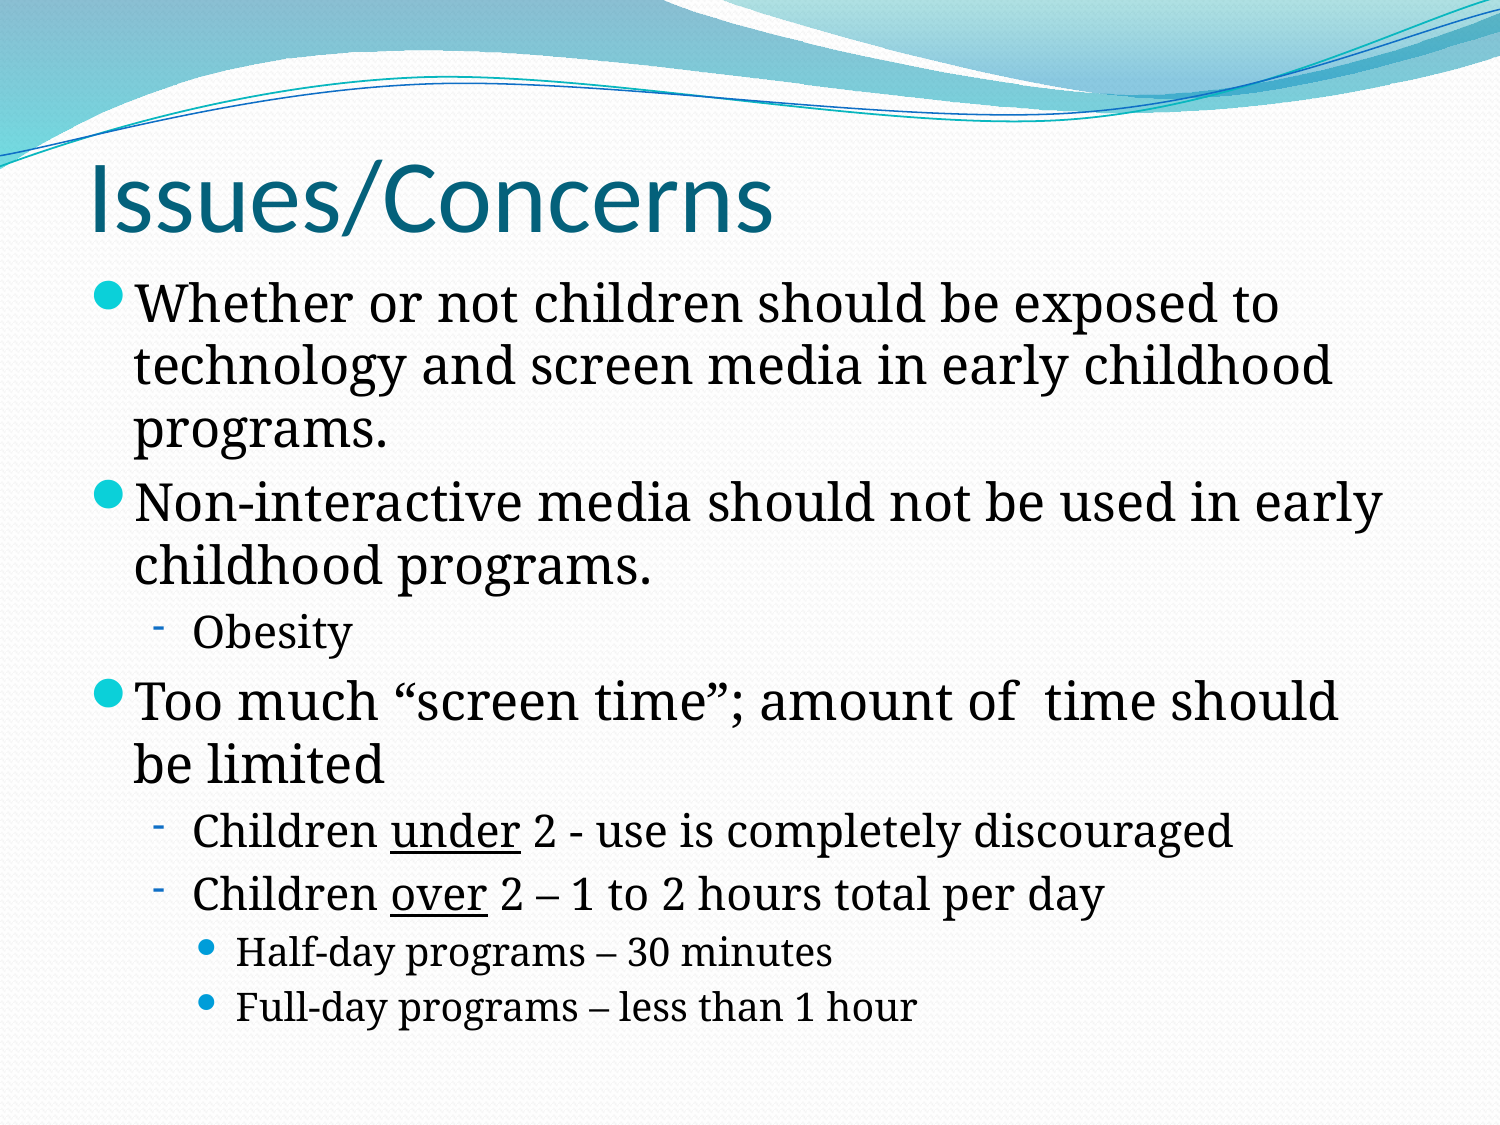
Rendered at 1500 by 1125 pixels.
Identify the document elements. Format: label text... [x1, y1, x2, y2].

list Whether or not children should be exposed to technology and screen media in early childhood programs. Non-interactive media should not be used in early childhood programs. Obesity Too much “screen time”; amount of time should be limited Children under 2 - use is completely discouraged Children over 2 – 1 to 2 hours total per day Half-day programs – 30 minutes Full-day programs – less than 1 hour [75, 262, 1425, 1038]
title Issues/Concerns [87, 99, 1438, 253]
